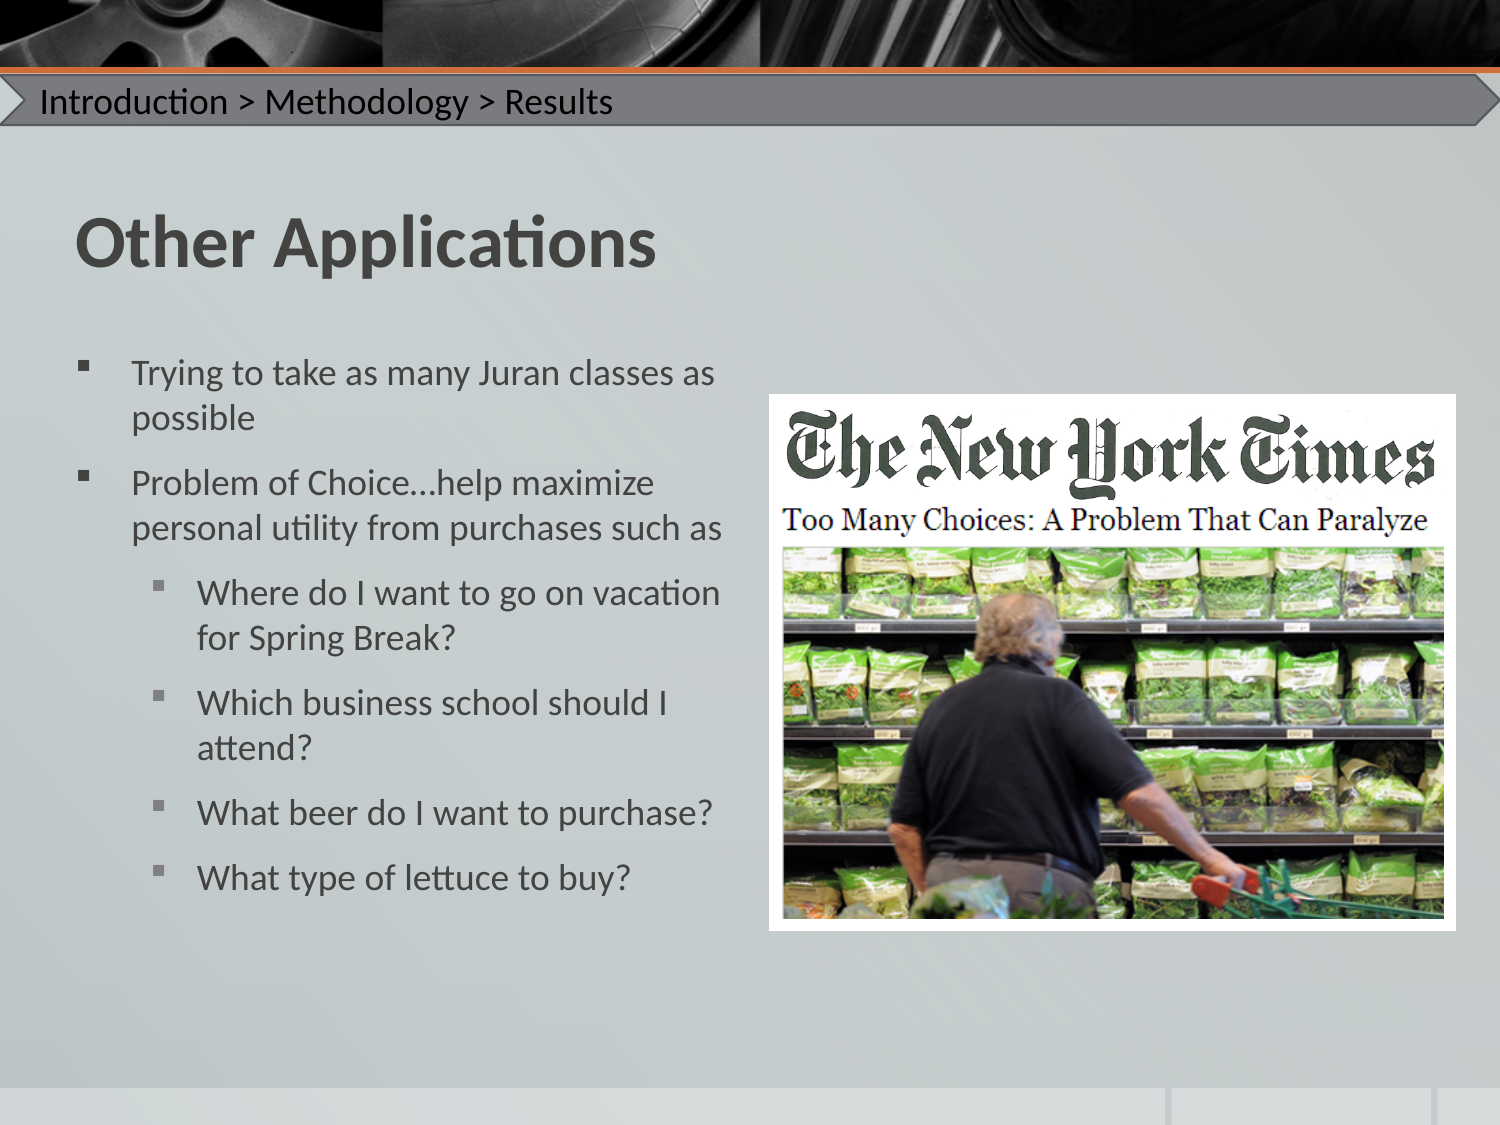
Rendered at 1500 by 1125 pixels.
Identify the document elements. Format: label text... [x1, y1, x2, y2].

list Trying to take as many Juran classes as possible Problem of Choice…help maximize personal utility from purchases such as Where do I want to go on vacation for Spring Break? Which business school should I attend? What beer do I want to purchase? What type of lettuce to buy? [75, 340, 738, 1021]
title Other Applications [75, 162, 1425, 313]
picture [774, 399, 1451, 921]
picture [0, 0, 1500, 67]
text_box [1444, 399, 1451, 499]
text_box Introduction > Methodology > Results [0, 73, 1500, 127]
text_box [774, 399, 780, 499]
